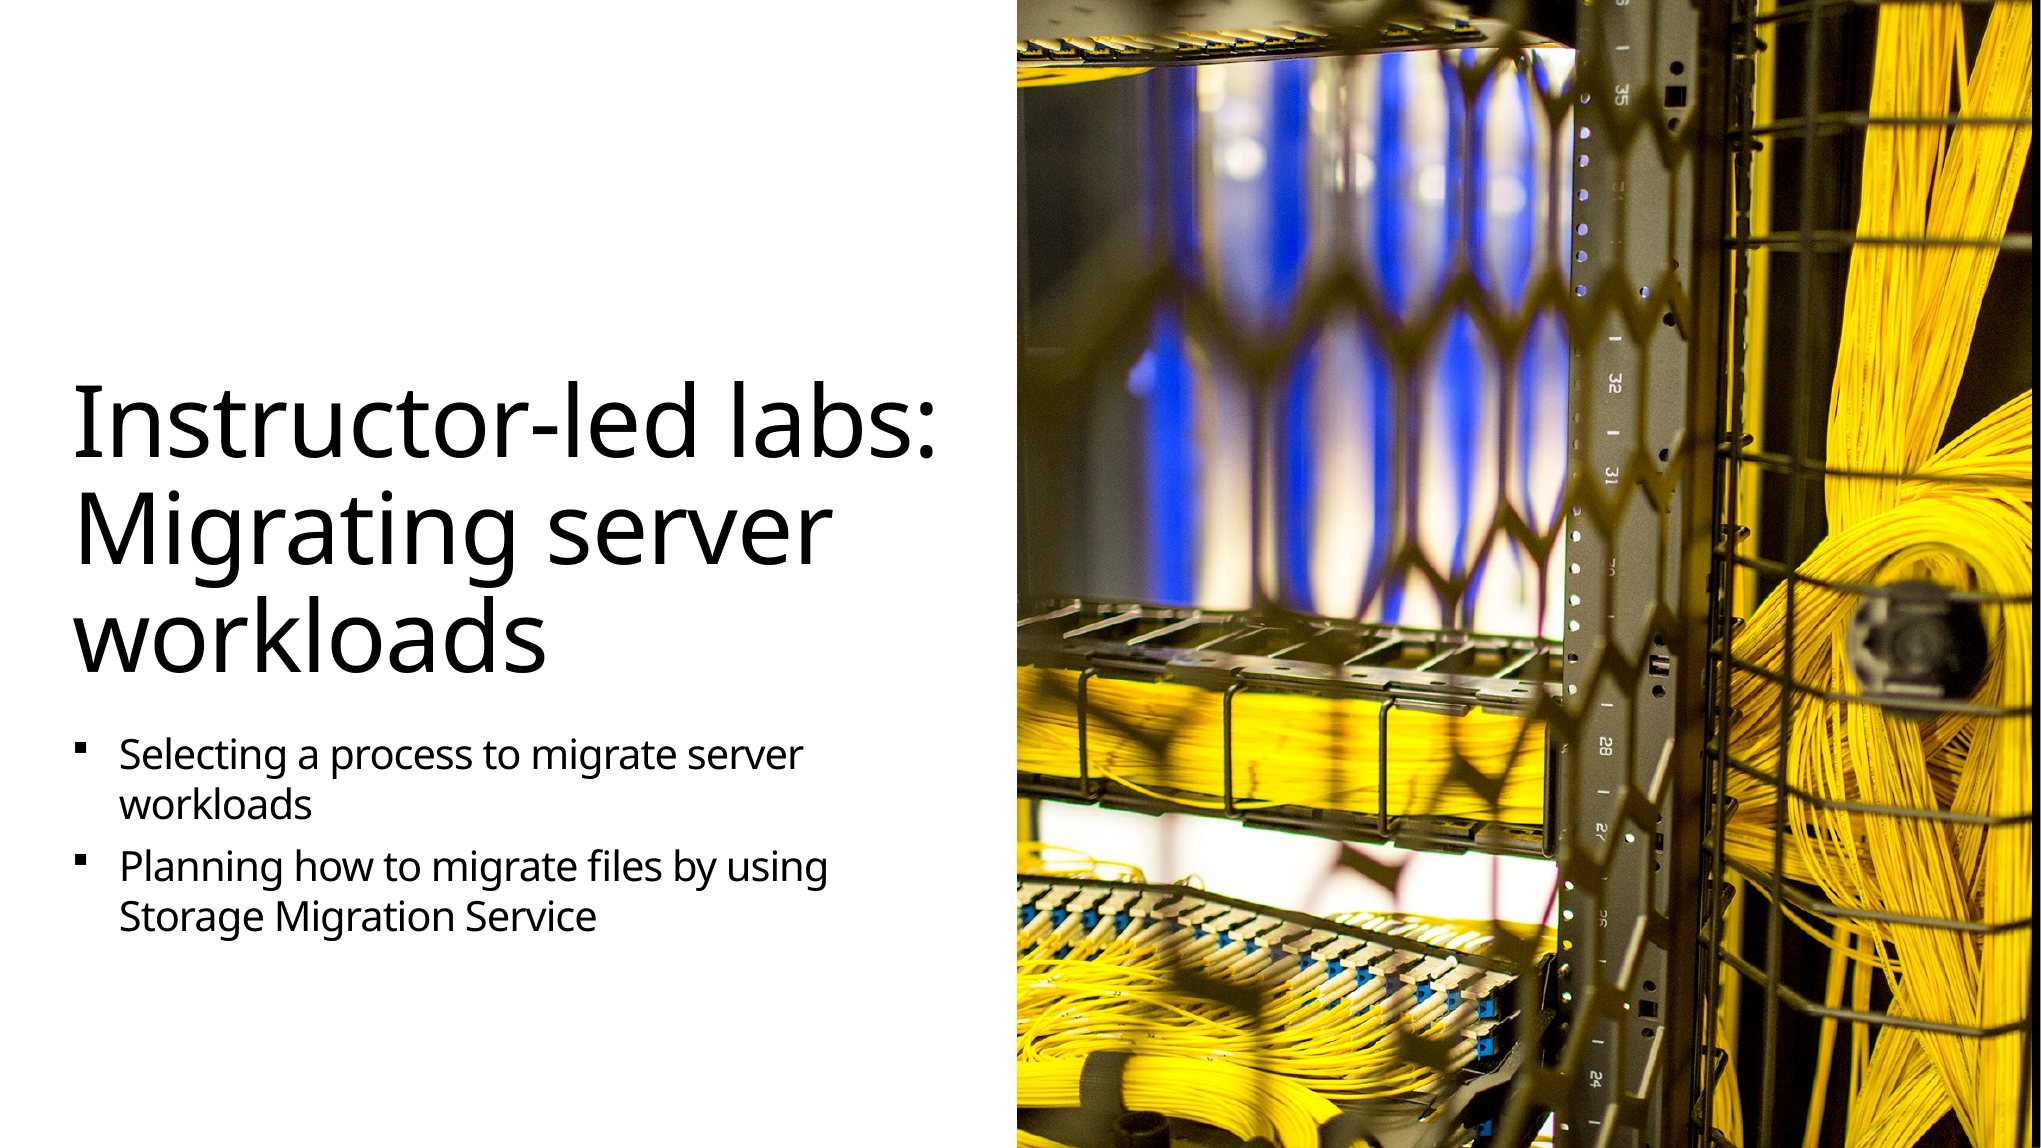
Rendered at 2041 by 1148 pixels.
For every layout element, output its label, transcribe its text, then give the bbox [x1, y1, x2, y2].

picture [1017, 0, 2032, 1148]
subtitle Selecting a process to migrate server workloads Planning how to migrate files by using Storage Migration Service [71, 727, 981, 1005]
title Instructor-led labs: Migrating server workloads [71, 424, 981, 725]
